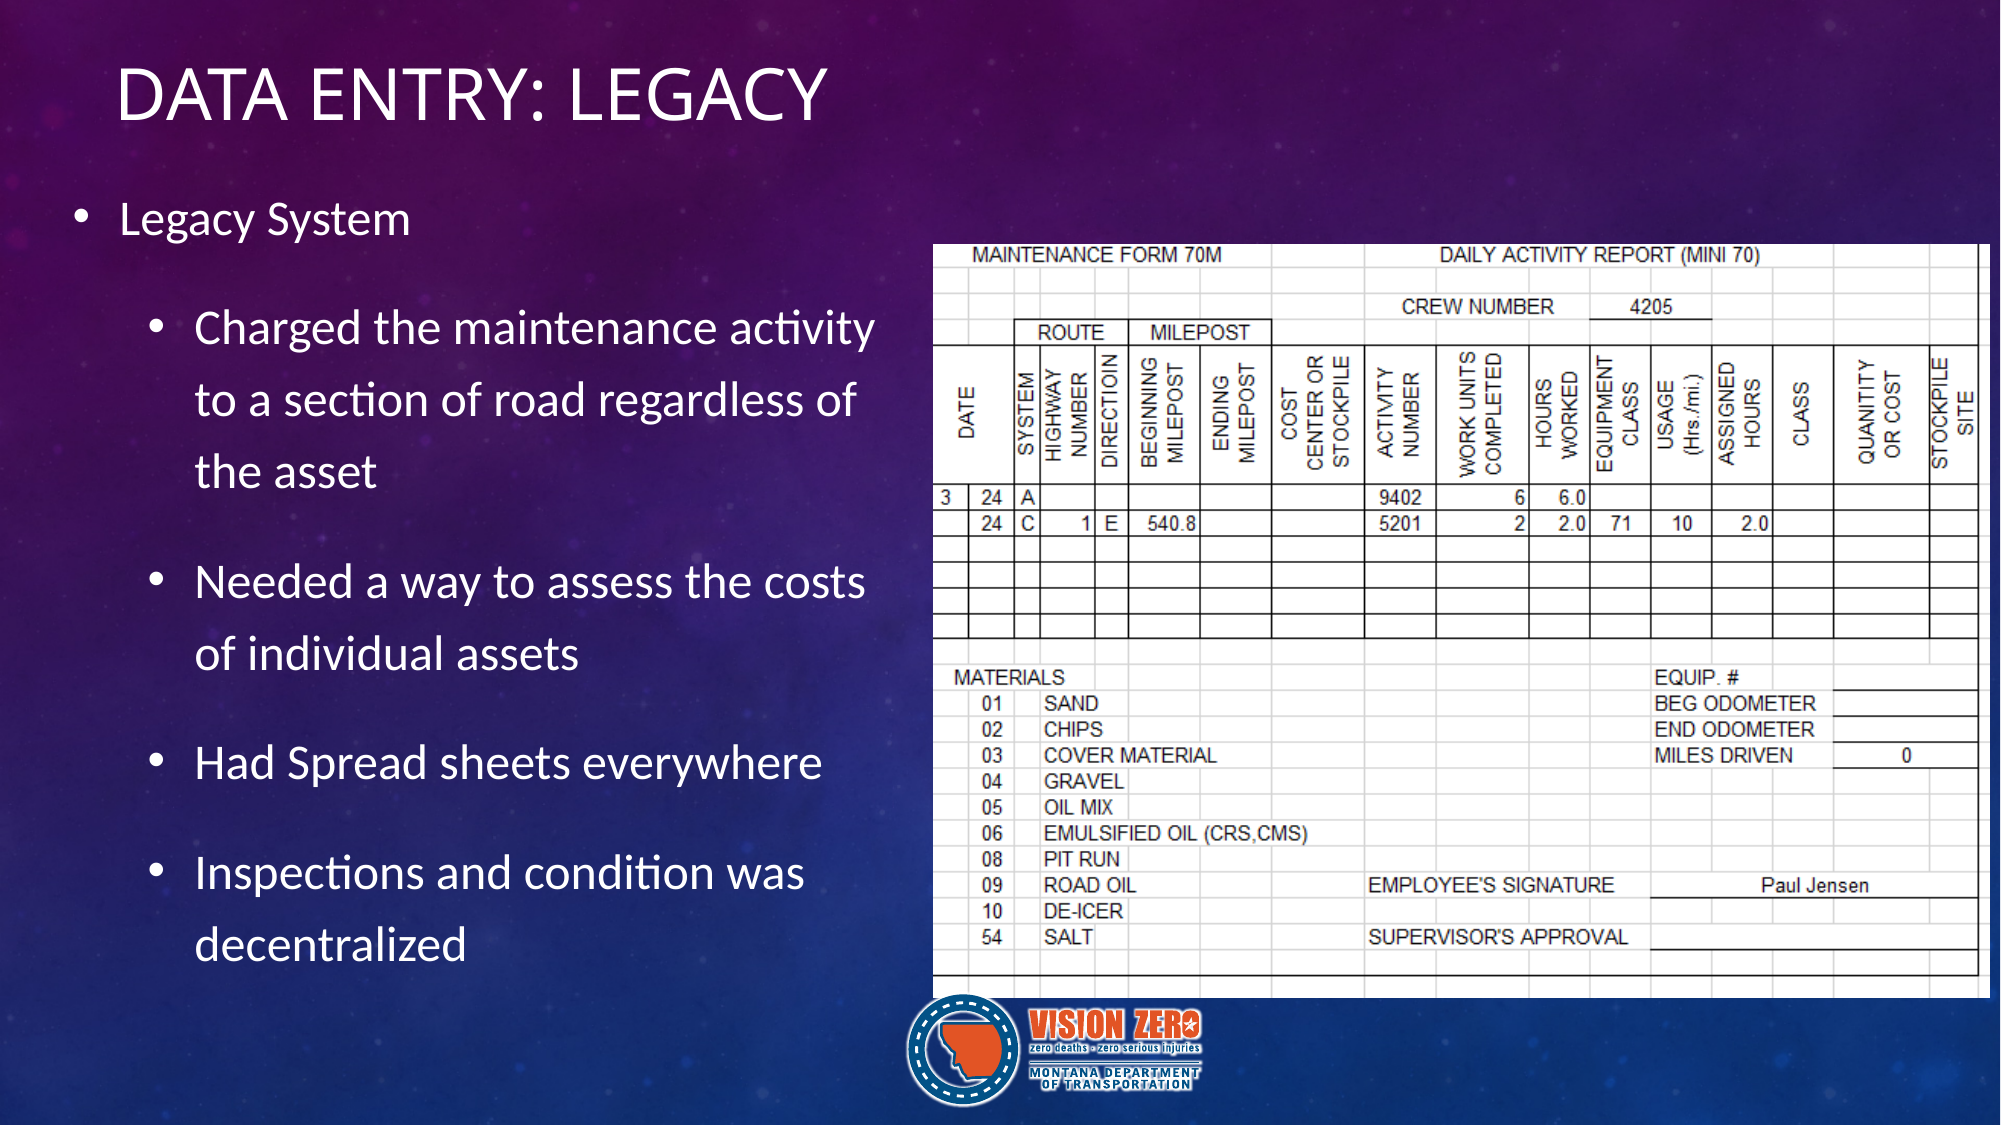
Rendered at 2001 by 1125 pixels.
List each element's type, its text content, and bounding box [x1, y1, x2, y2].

title Data Entry: Legacy [99, 45, 1900, 138]
list Legacy System Charged the maintenance activity to a section of road regardless of the asset Needed a way to assess the costs of individual assets Had Spread sheets everywhere Inspections and condition was decentralized [57, 165, 934, 1025]
picture [0, 0, 2001, 1125]
